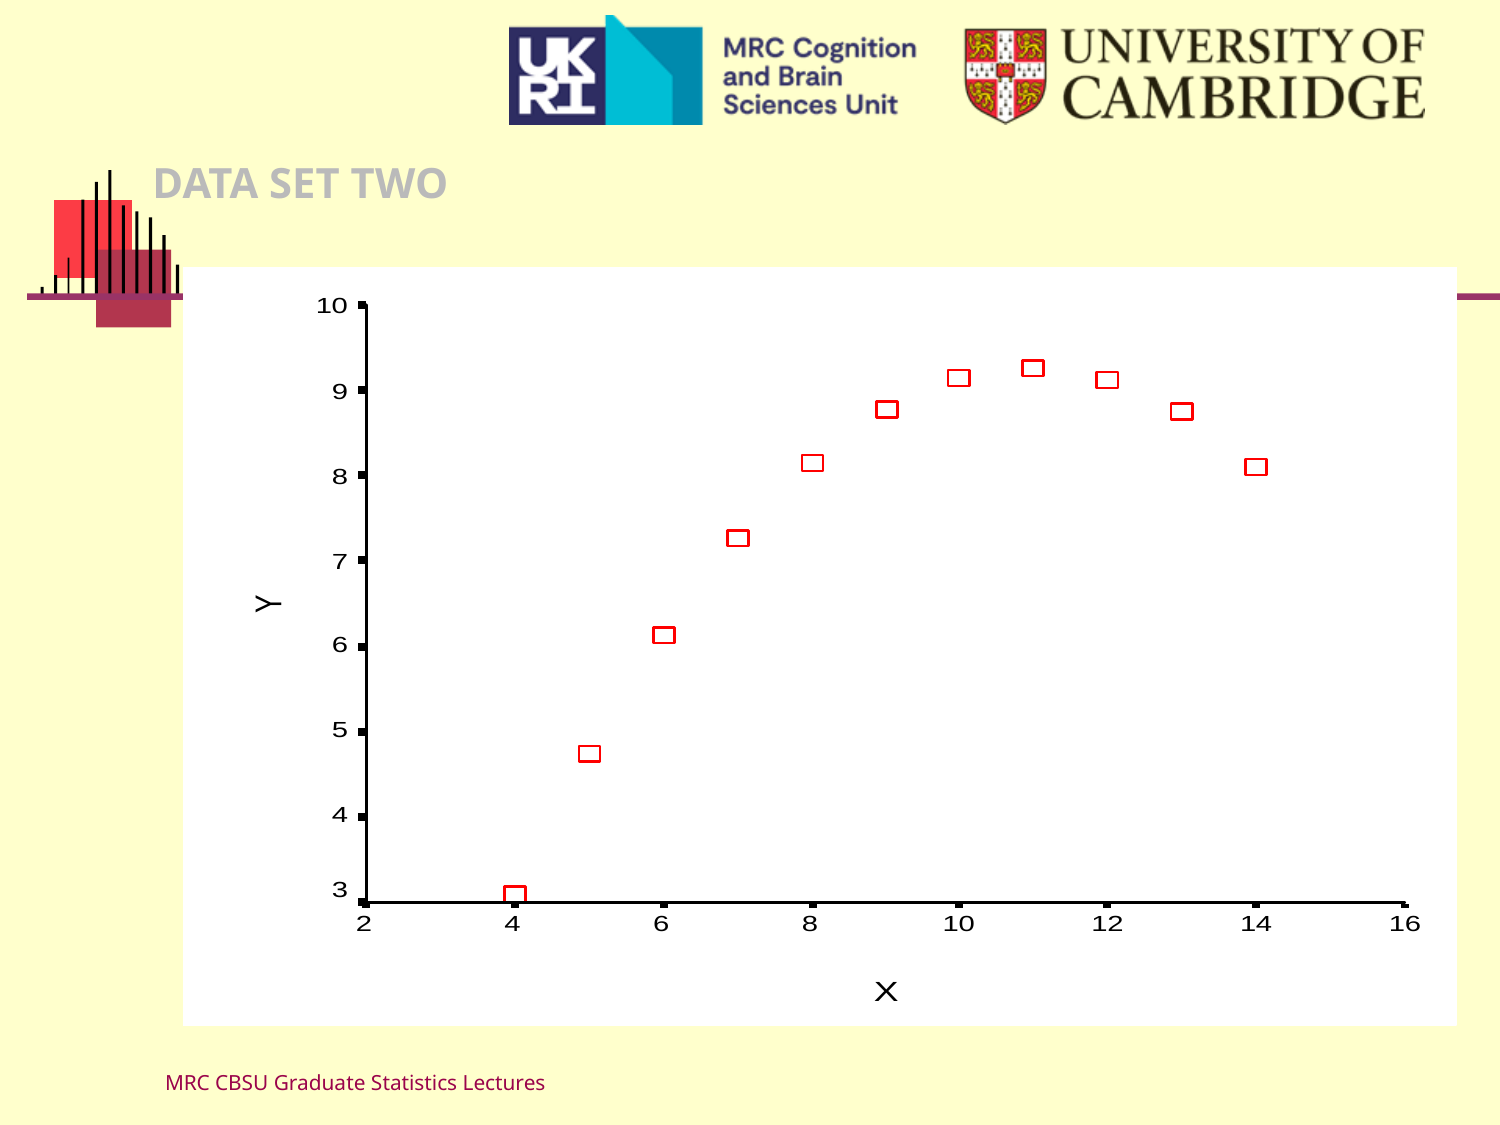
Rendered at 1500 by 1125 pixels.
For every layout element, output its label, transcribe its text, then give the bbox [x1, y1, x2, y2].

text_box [182, 266, 1459, 1043]
title DATA SET TWO [137, 137, 988, 233]
footer MRC CBSU Graduate Statistics Lectures [149, 1062, 988, 1101]
picture [509, 15, 1425, 125]
